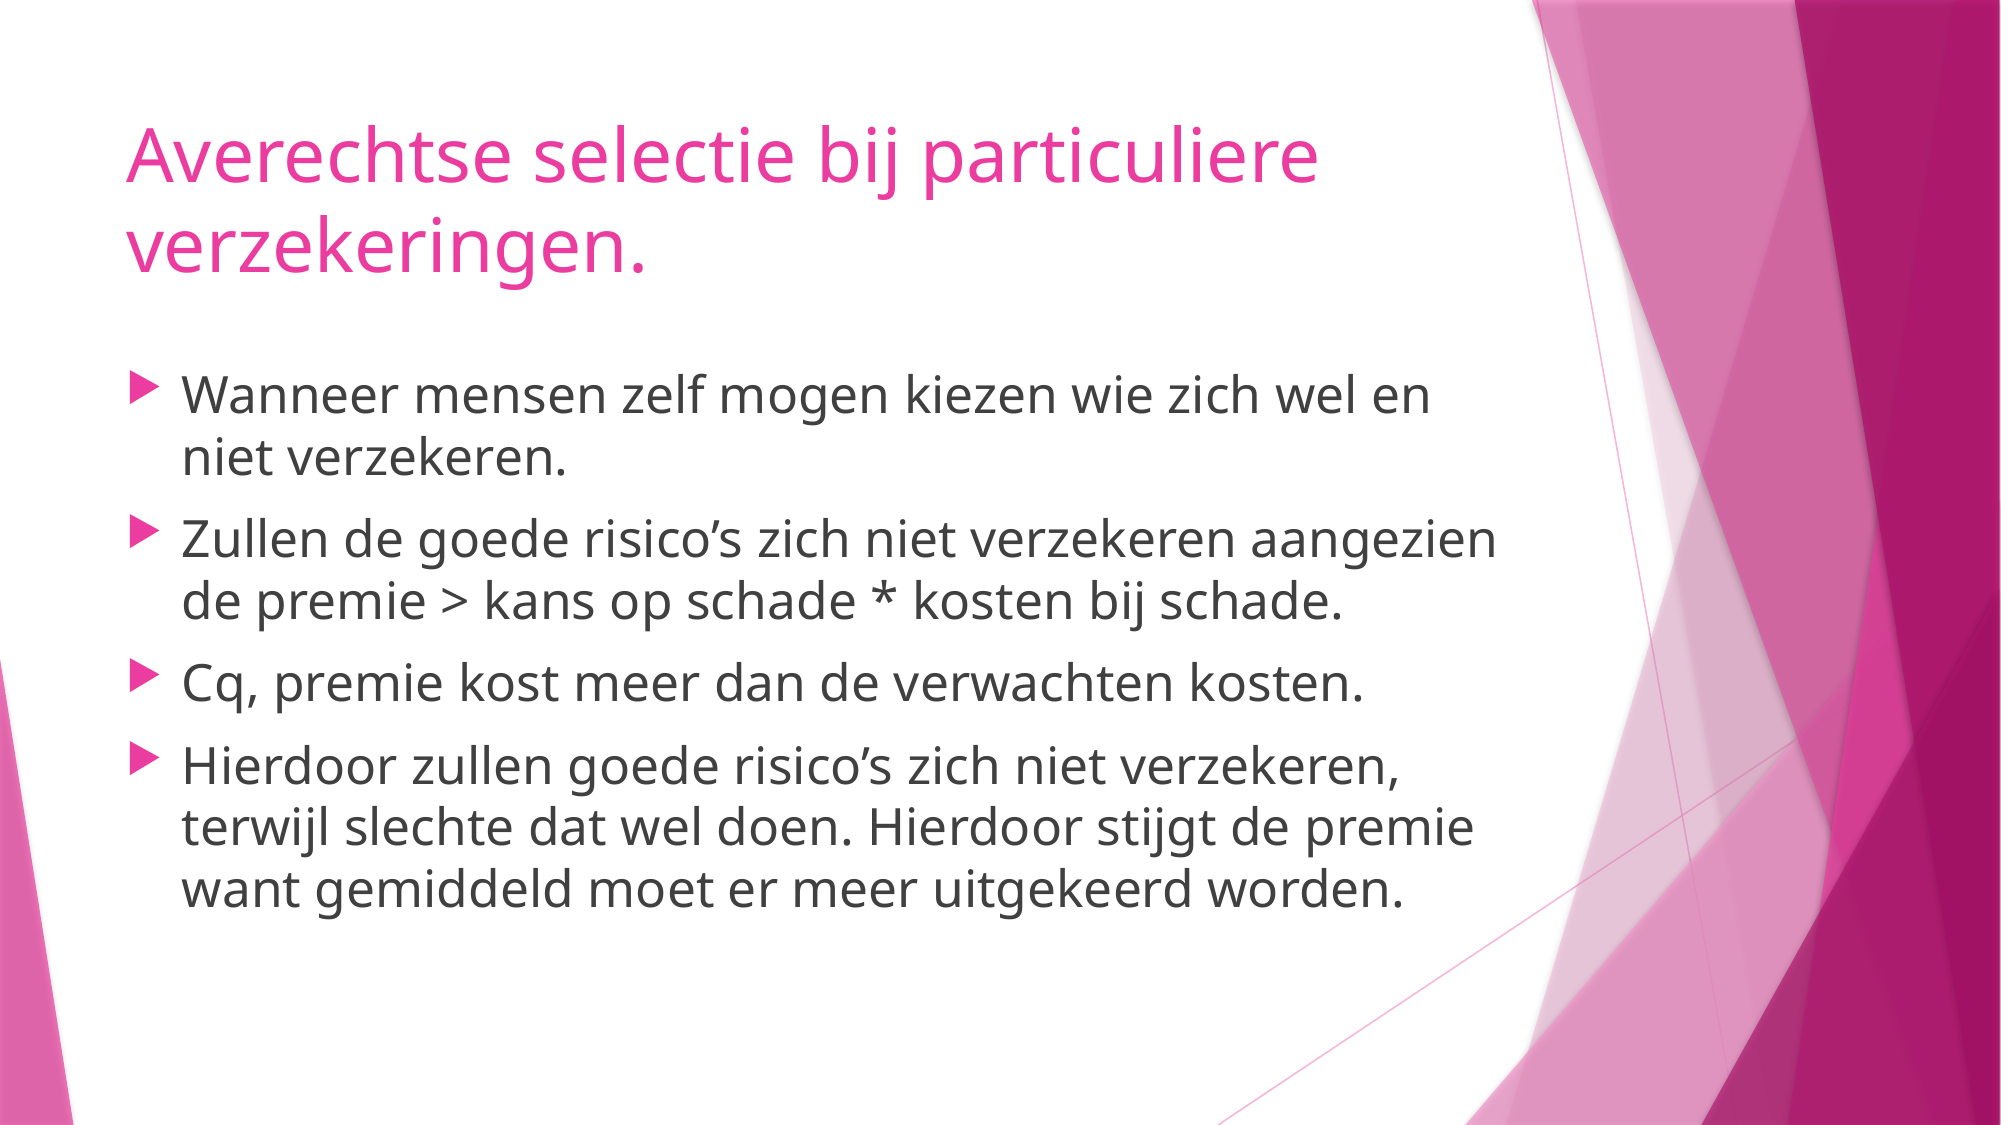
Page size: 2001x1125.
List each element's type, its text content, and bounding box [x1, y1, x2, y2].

title Averechtse selectie bij particuliere verzekeringen. [111, 99, 1522, 317]
list Wanneer mensen zelf mogen kiezen wie zich wel en niet verzekeren. Zullen de goede risico’s zich niet verzekeren aangezien de premie > kans op schade * kosten bij schade. Cq, premie kost meer dan de verwachten kosten. Hierdoor zullen goede risico’s zich niet verzekeren, terwijl slechte dat wel doen. Hierdoor stijgt de premie want gemiddeld moet er meer uitgekeerd worden. [111, 354, 1522, 992]
